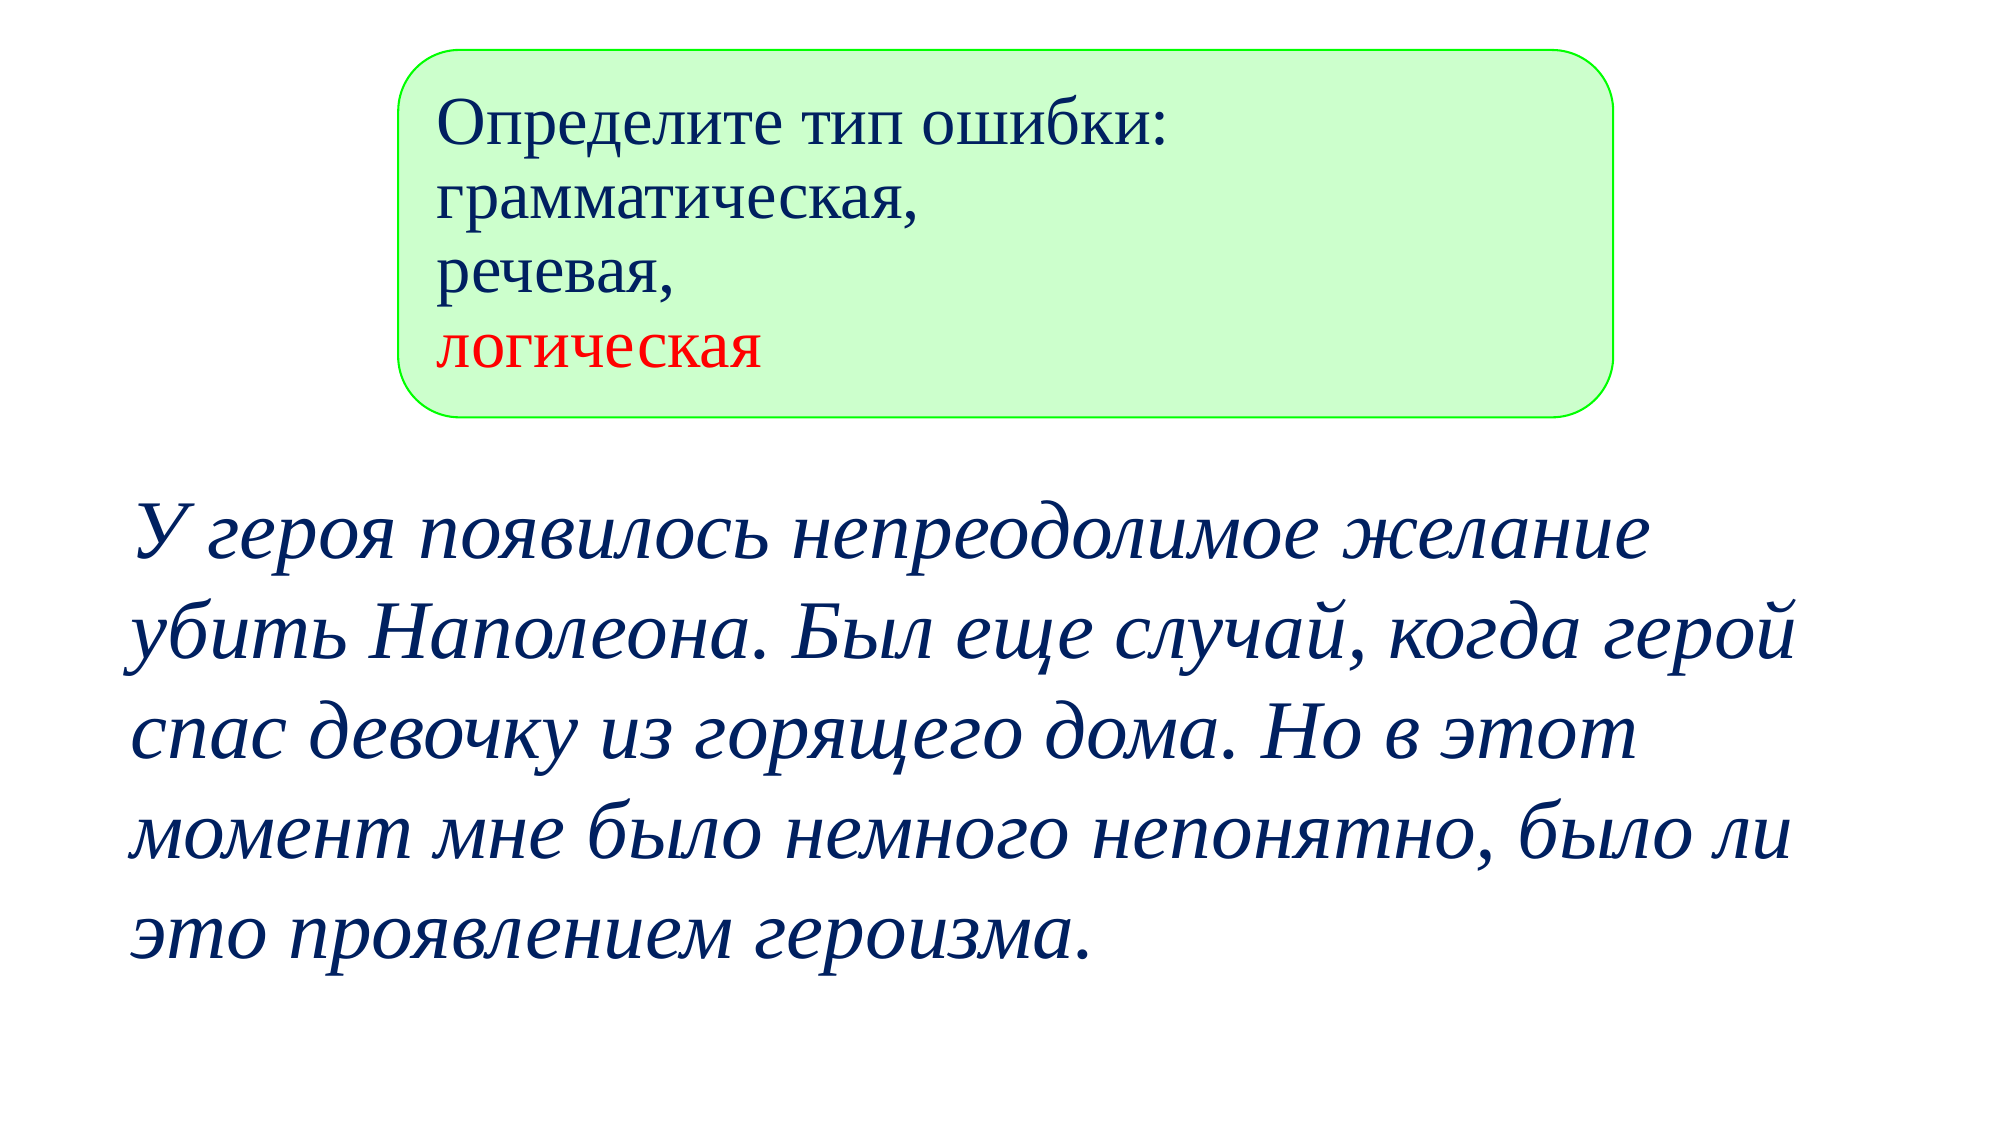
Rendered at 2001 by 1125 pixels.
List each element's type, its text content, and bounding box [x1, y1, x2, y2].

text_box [398, 49, 1614, 418]
text_box У героя появилось непреодолимое желание убить Наполеона. Был еще случай, когда герой спас девочку из горящего дома. Но в этот момент мне было немного непонятно, было ли это проявлением героизма. [115, 468, 1896, 983]
